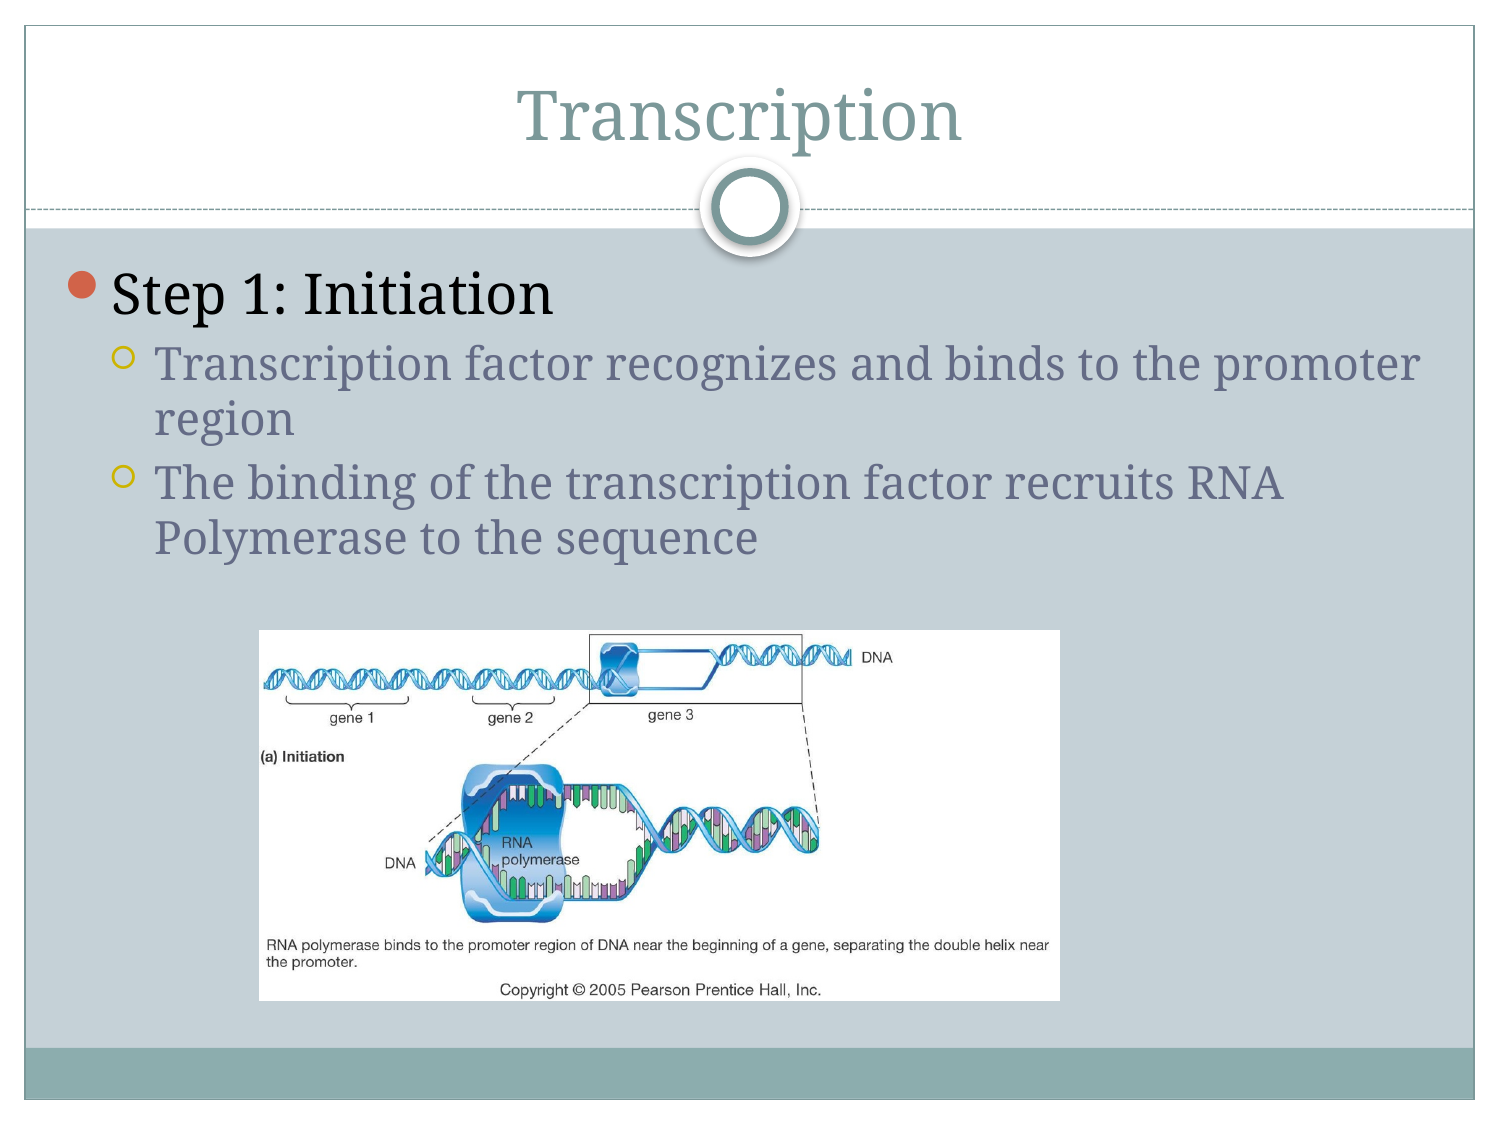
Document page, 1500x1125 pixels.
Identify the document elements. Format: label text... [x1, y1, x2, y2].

list Step 1: Initiation Transcription factor recognizes and binds to the promoter region The binding of the transcription factor recruits RNA Polymerase to the sequence [49, 250, 1445, 1001]
title Transcription [49, 37, 1450, 162]
picture [259, 629, 1060, 1001]
